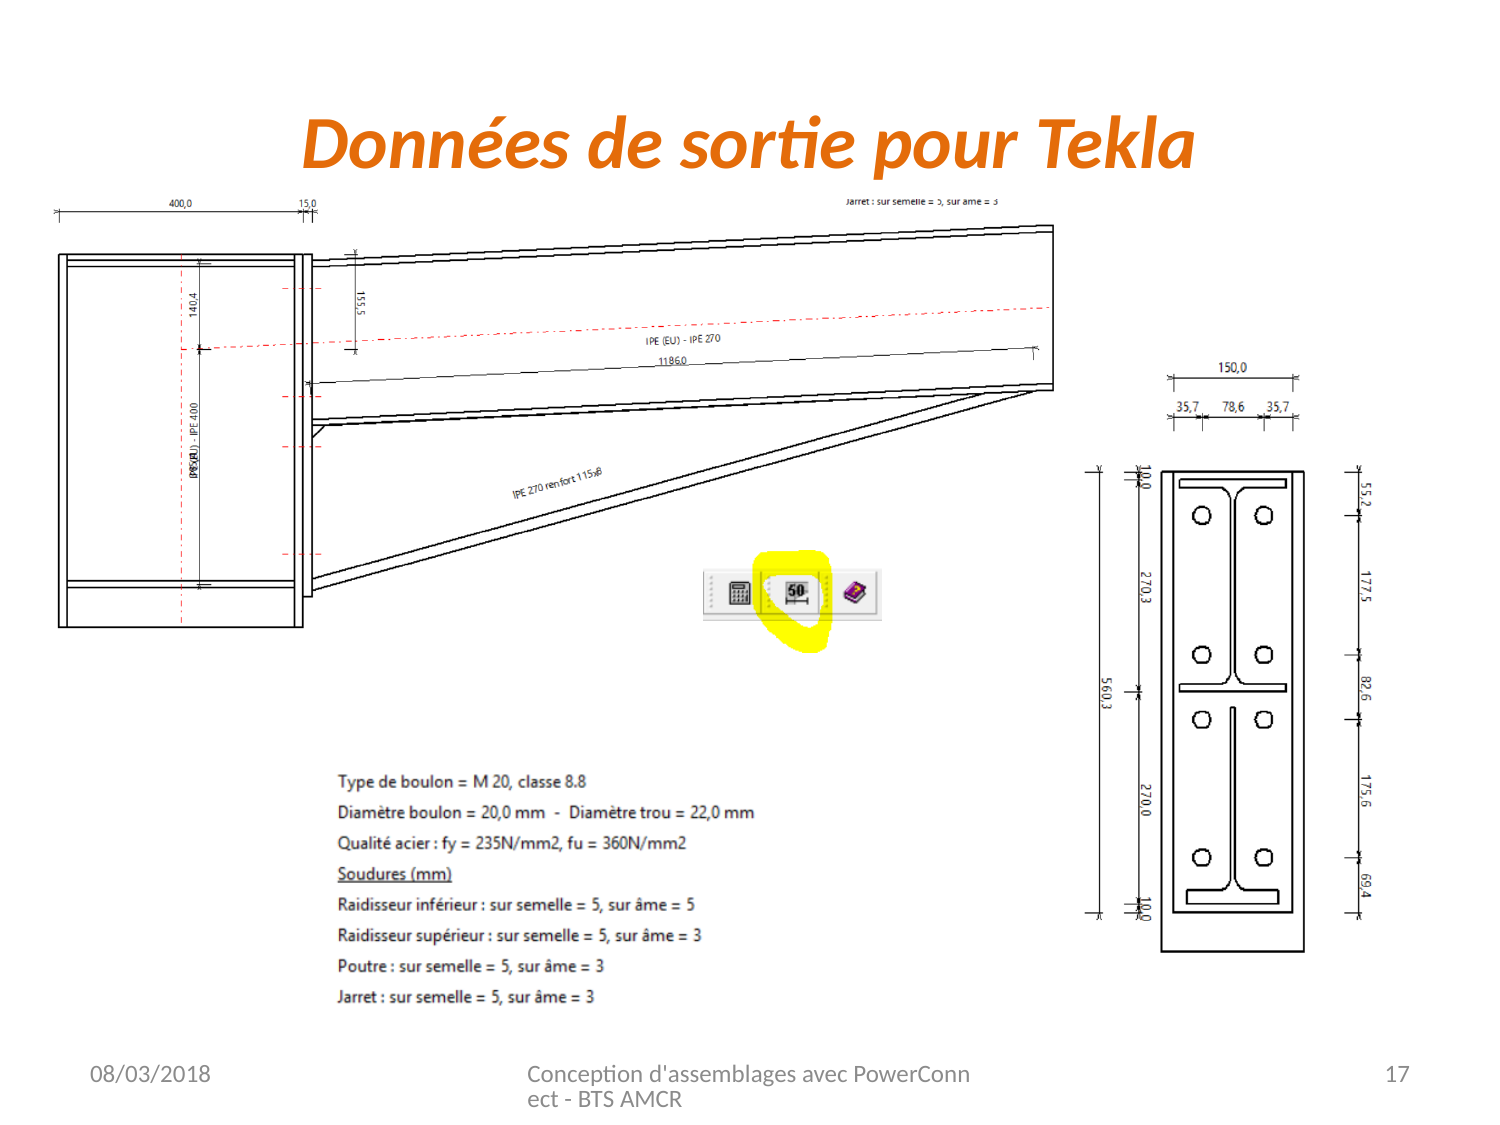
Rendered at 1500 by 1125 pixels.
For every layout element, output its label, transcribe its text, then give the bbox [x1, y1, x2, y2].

footer Conception d'assemblages avec PowerConnect - BTS AMCR [512, 1042, 988, 1103]
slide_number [75, 1042, 425, 1103]
picture [46, 198, 1063, 653]
picture [1077, 351, 1384, 972]
title Données de sortie pour Tekla [75, 45, 1425, 233]
slide_number 17 [1074, 1042, 1425, 1103]
picture [327, 761, 765, 1018]
